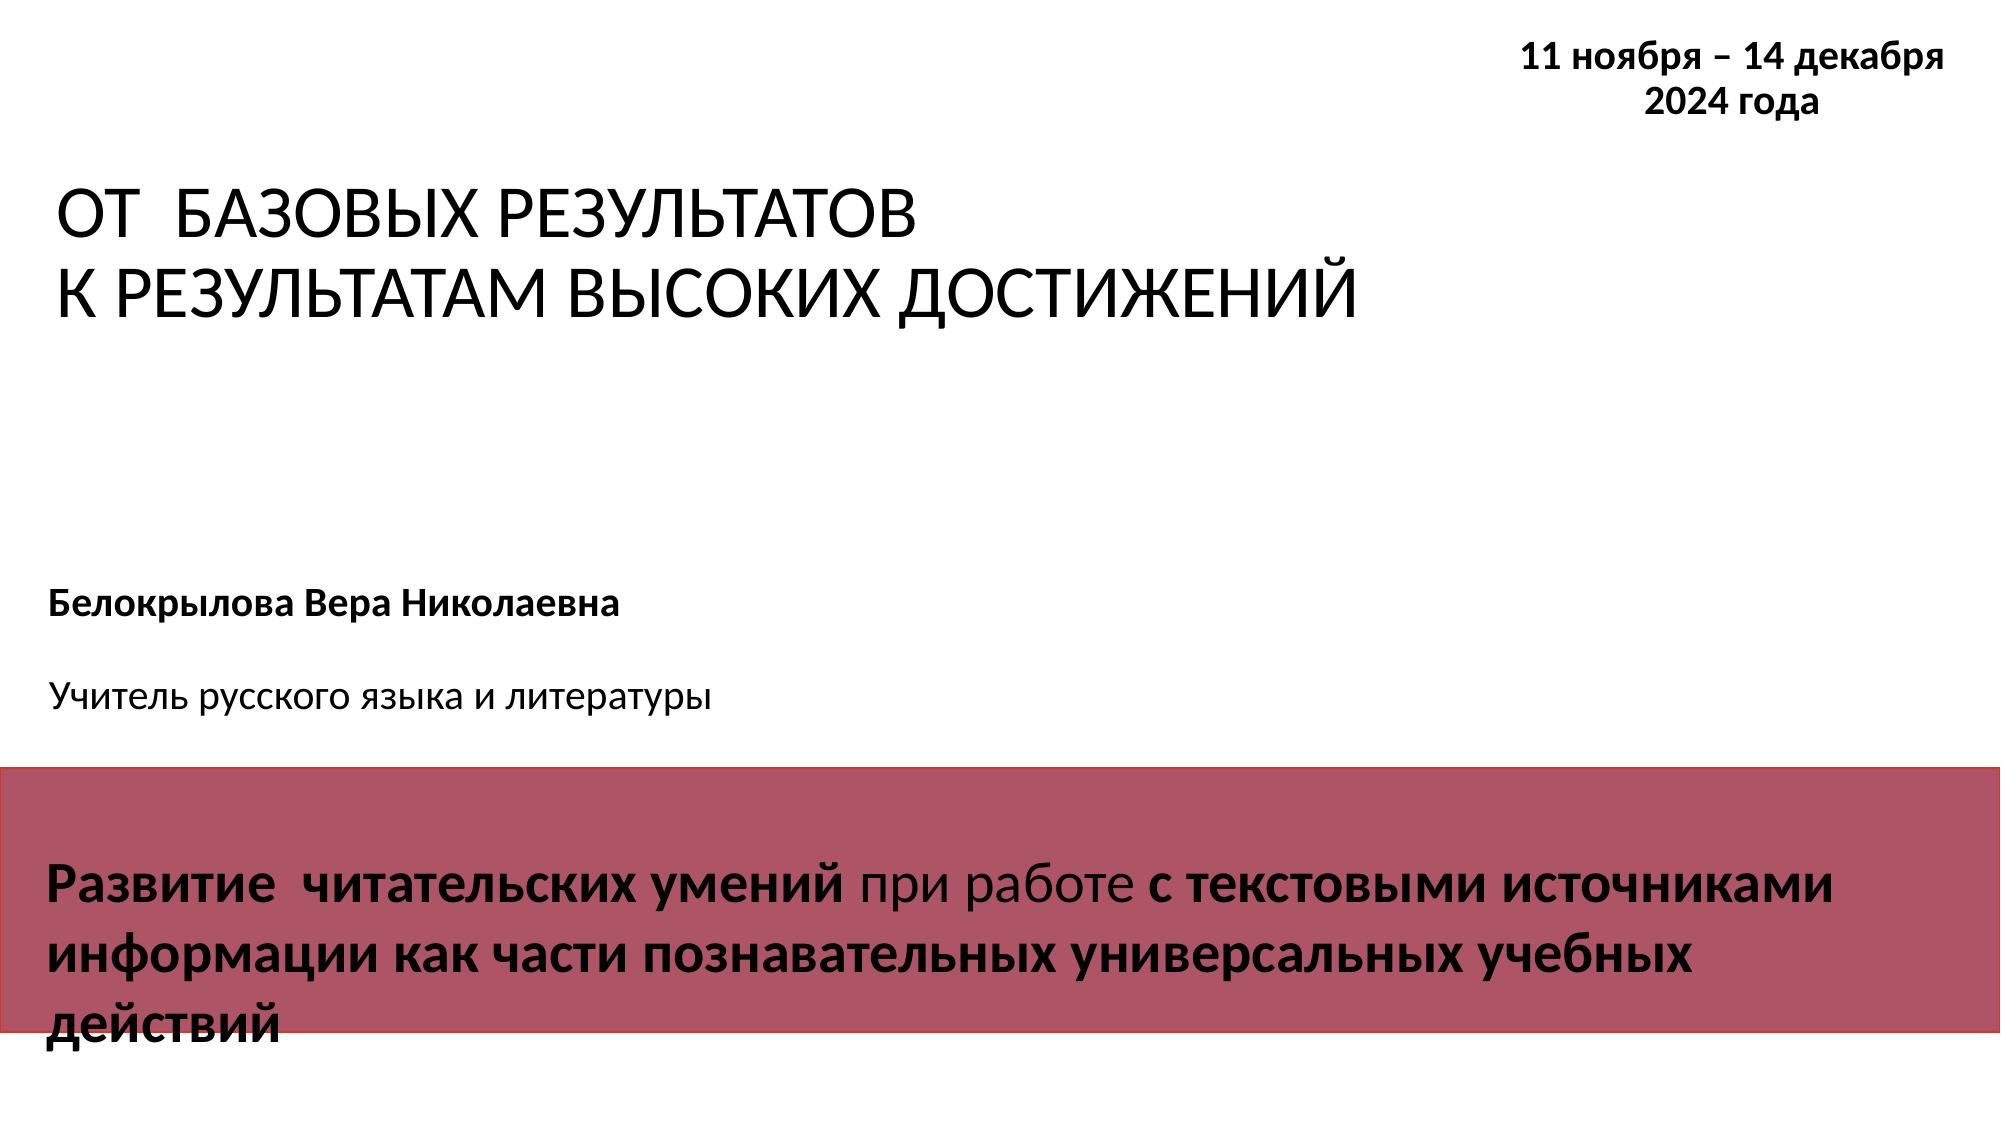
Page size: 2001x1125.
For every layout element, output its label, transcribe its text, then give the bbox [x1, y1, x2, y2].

text_box ОТ БАЗОВЫХ РЕЗУЛЬТАТОВ К РЕЗУЛЬТАТАМ ВЫСОКИХ ДОСТИЖЕНИЙ [41, 164, 1394, 341]
text_box Учитель русского языка и литературы [34, 660, 728, 725]
text_box Развитие читательских умений при работе с текстовыми источниками информации как части познавательных универсальных учебных действий [31, 836, 1950, 1062]
text_box [0, 767, 2000, 1033]
text_box Белокрылова Вера Николаевна [33, 567, 636, 632]
text_box 11 ноября – 14 декабря 2024 года [1481, 26, 1983, 135]
